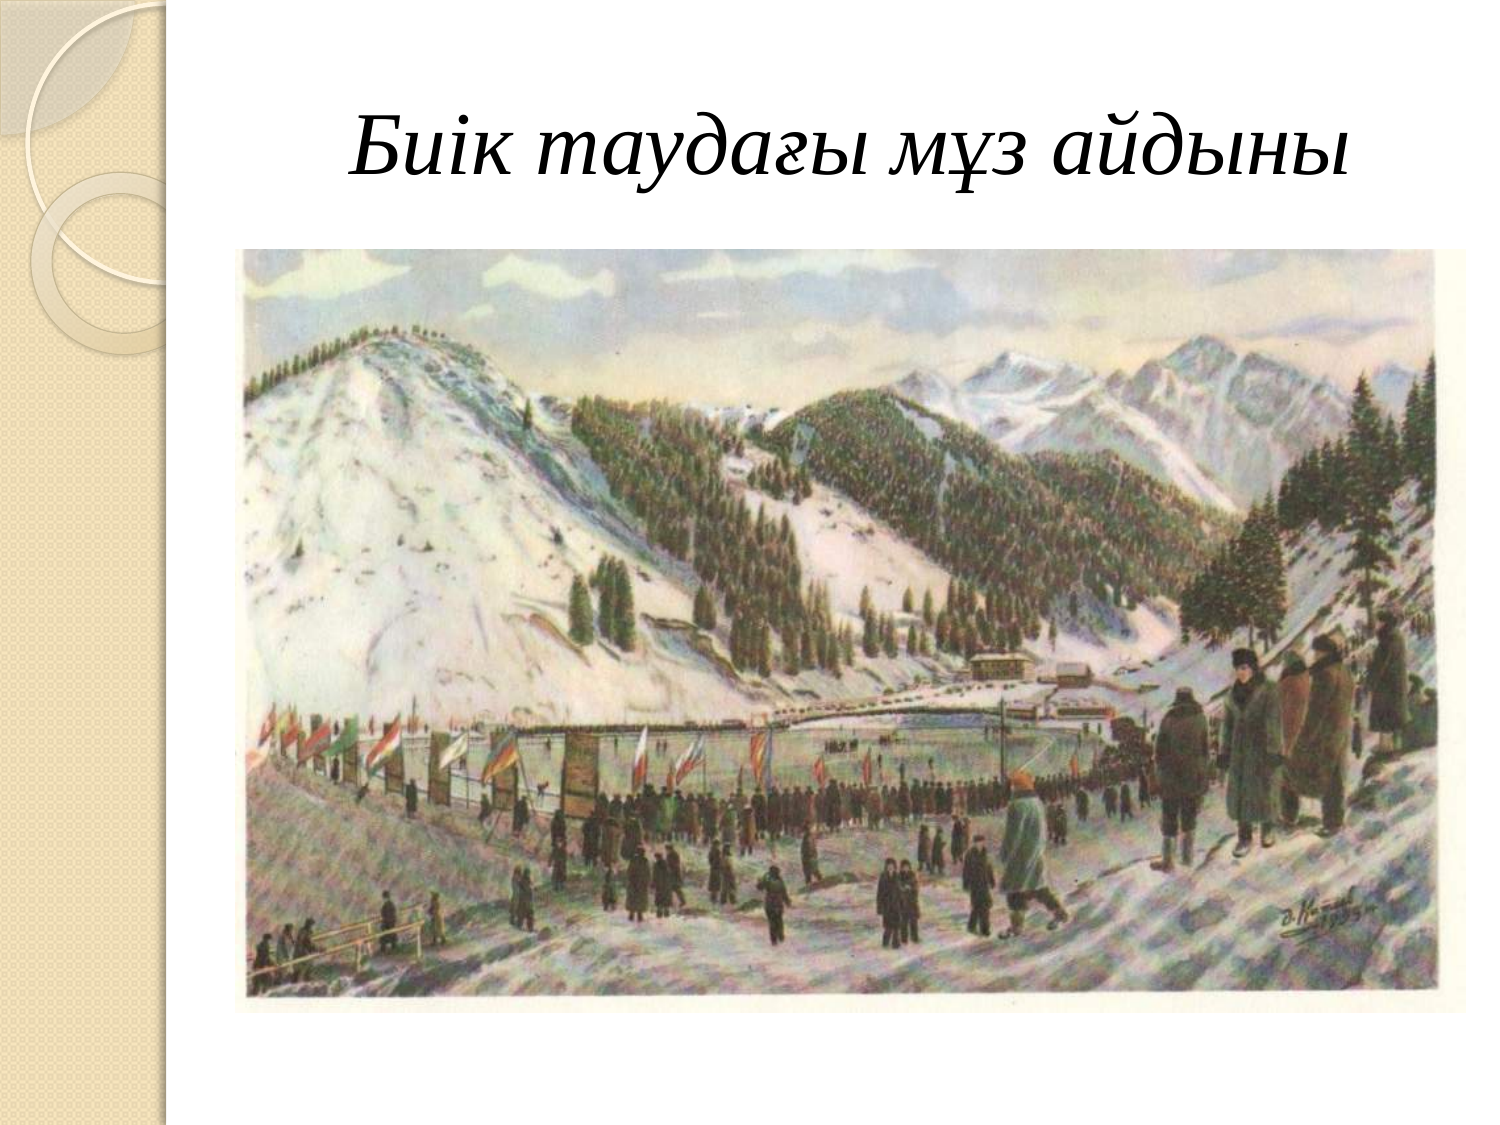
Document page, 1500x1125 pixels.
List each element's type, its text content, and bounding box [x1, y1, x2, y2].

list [235, 249, 1466, 1013]
title Биік таудағы мұз айдыны [235, 45, 1466, 233]
